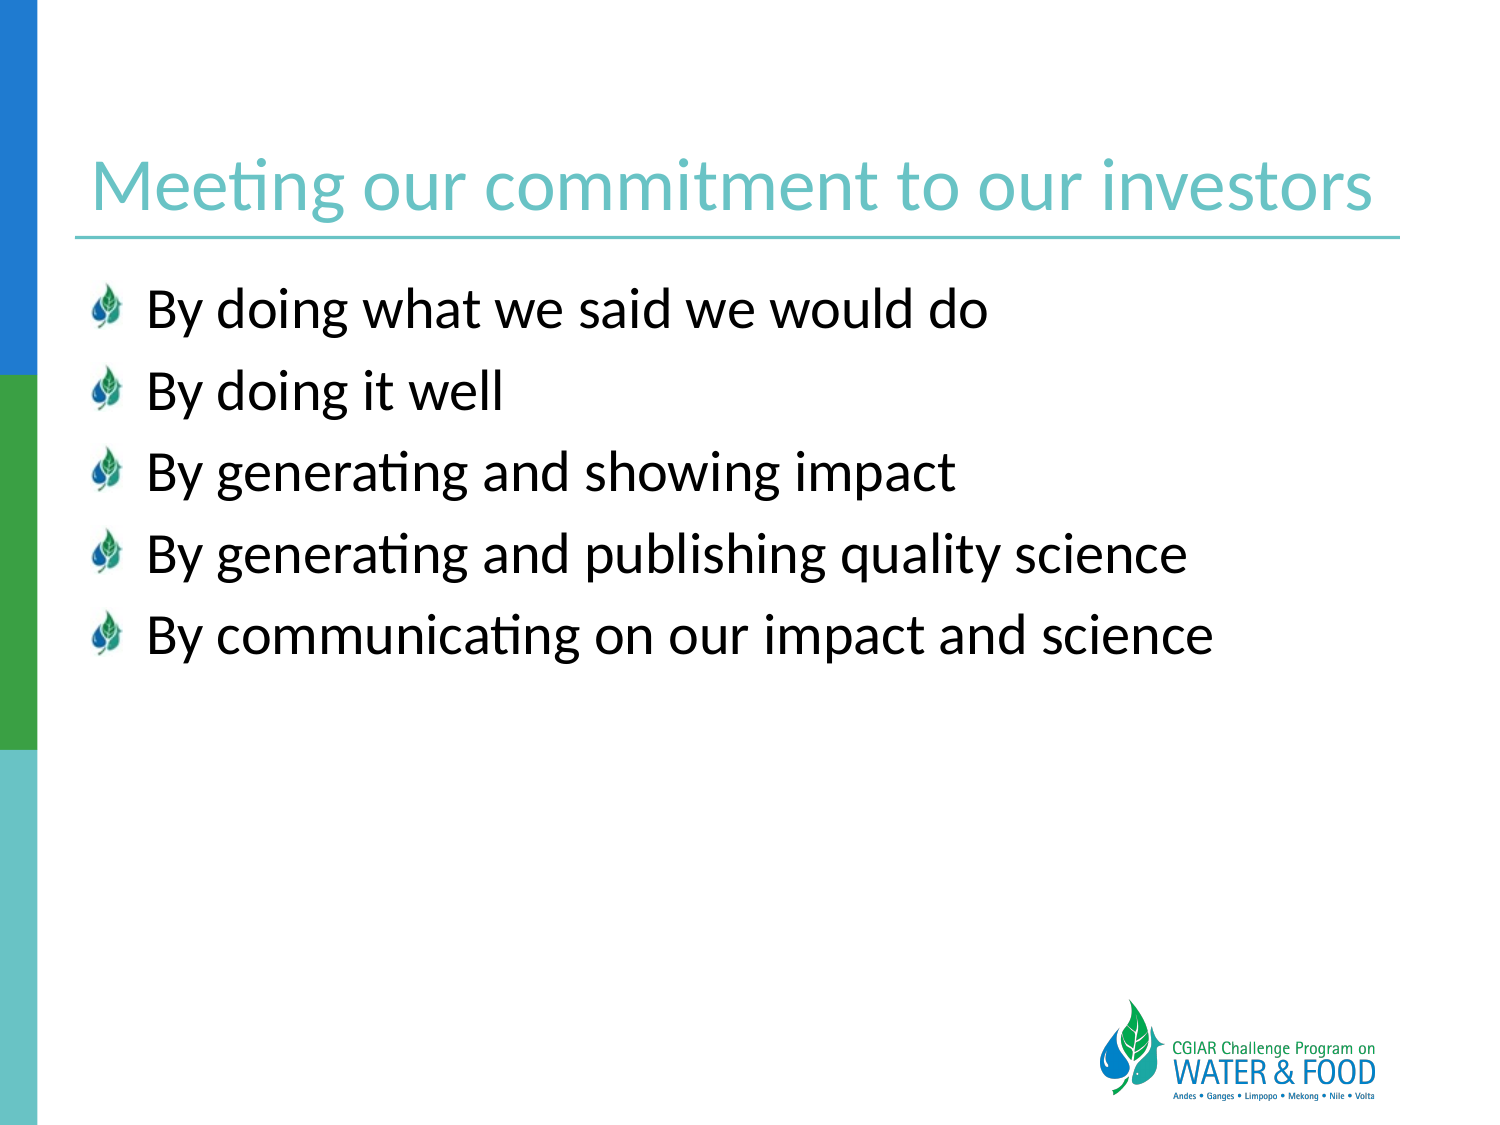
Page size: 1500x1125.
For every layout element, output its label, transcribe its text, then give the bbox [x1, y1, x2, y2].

title Meeting our commitment to our investors [74, 45, 1426, 233]
picture [90, 280, 123, 330]
picture [1362, 1062, 1372, 1081]
picture [90, 362, 123, 412]
picture [90, 443, 123, 493]
picture [90, 525, 123, 575]
picture [1100, 1006, 1375, 1101]
picture [90, 607, 123, 657]
list By doing what we said we would do By doing it well By generating and showing impact By generating and publishing quality science By communicating on our impact and science [74, 262, 1426, 1006]
